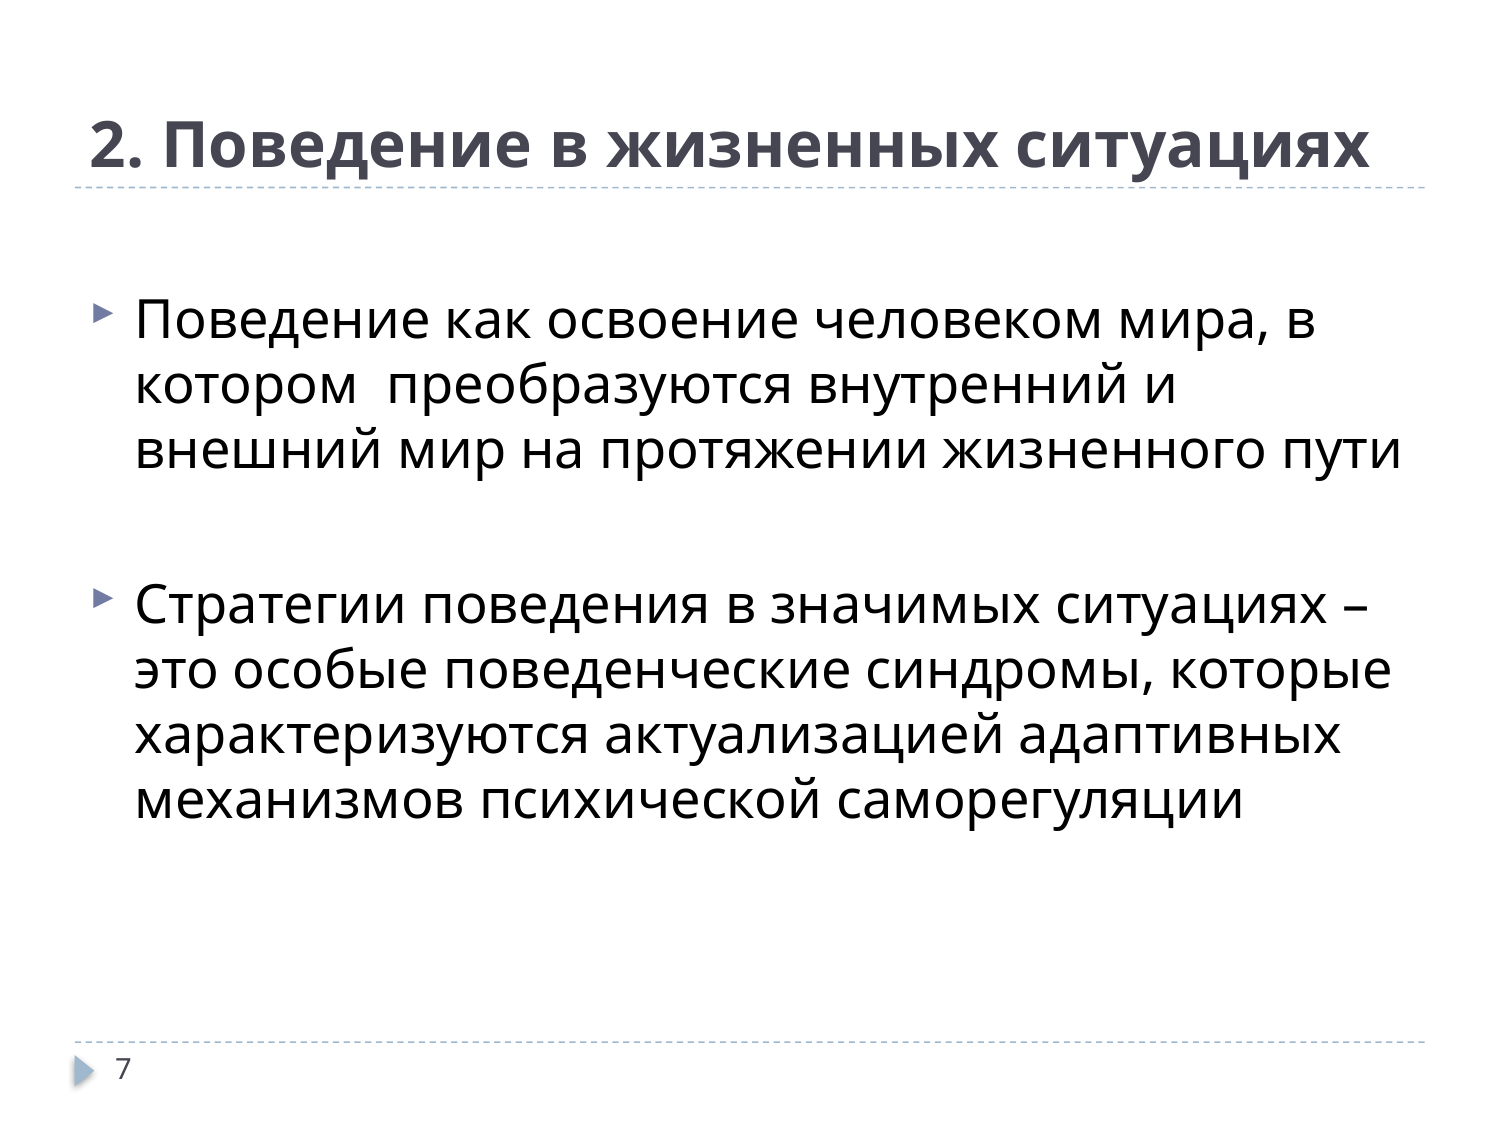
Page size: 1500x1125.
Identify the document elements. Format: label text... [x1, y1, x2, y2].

slide_number 7 [100, 1042, 426, 1103]
list Поведение как освоение человеком мира, в котором преобразуются внутренний и внешний мир на протяжении жизненного пути Стратегии поведения в значимых ситуациях – это особые поведенческие синдромы, которые характеризуются актуализацией адаптивных механизмов психической саморегуляции [75, 200, 1425, 1010]
title 2. Поведение в жизненных ситуациях [75, 24, 1425, 188]
